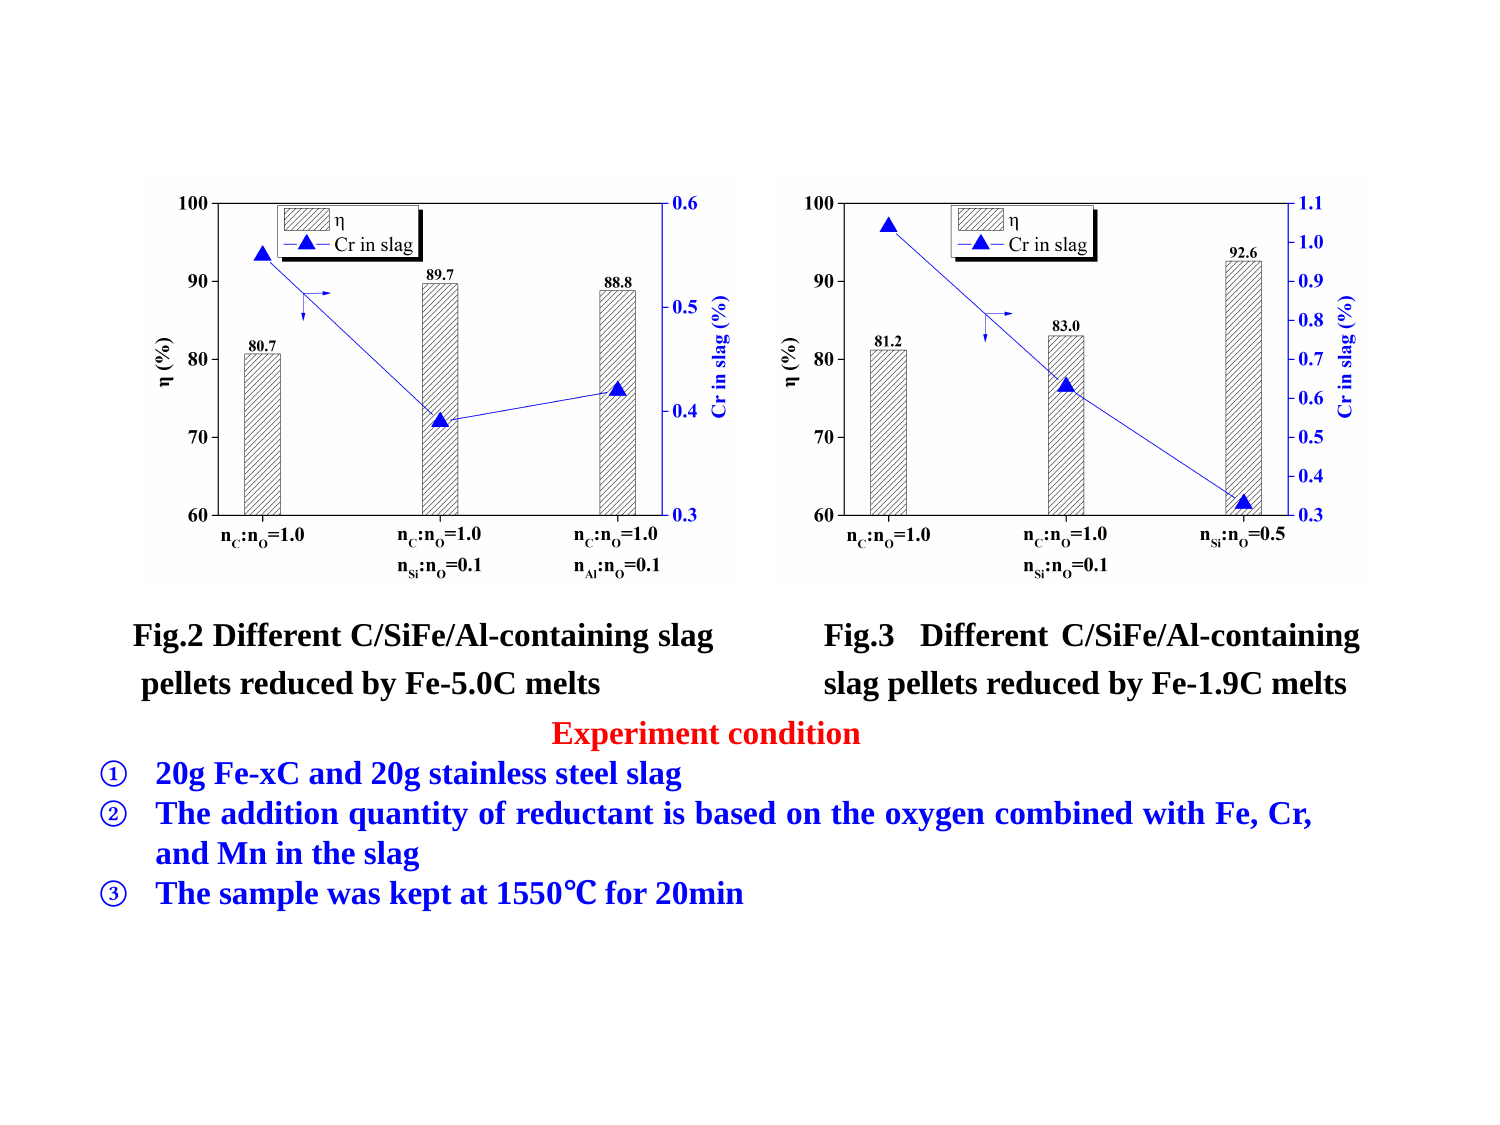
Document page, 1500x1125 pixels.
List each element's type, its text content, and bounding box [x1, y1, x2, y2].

text_box Fig.3 Different C/SiFe/Al-containing slag pellets reduced by Fe-1.9C melts [809, 597, 1376, 709]
picture [773, 172, 1365, 588]
picture [147, 172, 739, 588]
text_box Fig.2 Different C/SiFe/Al-containing slag pellets reduced by Fe-5.0C melts [118, 597, 739, 704]
text_box Experiment condition 20g Fe-xC and 20g stainless steel slag The addition quantity of reductant is based on the oxygen combined with Fe, Cr, and Mn in the slag The sample was kept at 1550℃ for 20min [84, 704, 1329, 919]
